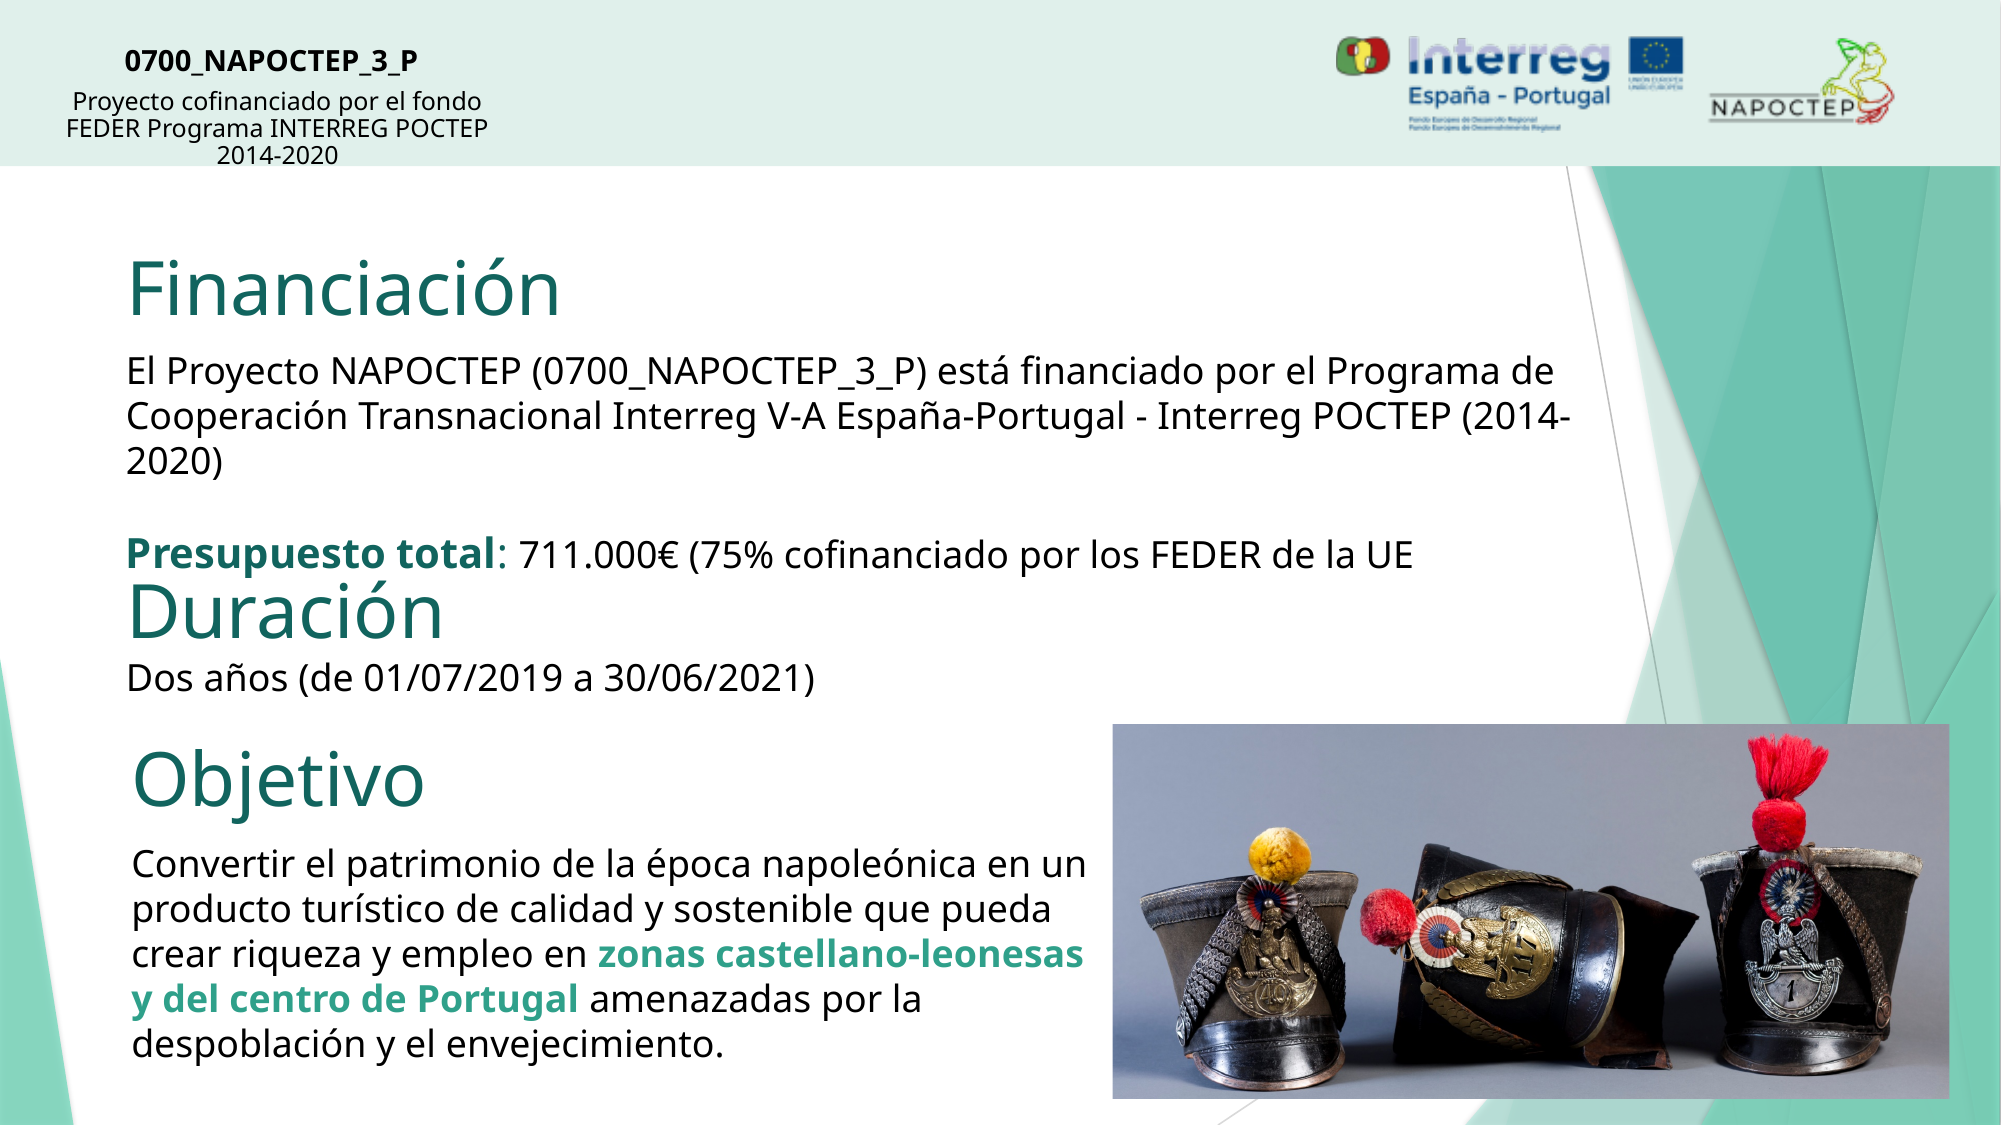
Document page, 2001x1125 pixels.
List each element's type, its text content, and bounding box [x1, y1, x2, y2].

text_box 0700_NAPOCTEP_3_P [75, 34, 468, 81]
text_box Proyecto cofinanciado por el fondo FEDER Programa INTERREG POCTEP 2014-2020 [22, 81, 533, 177]
text_box El Proyecto NAPOCTEP (0700_NAPOCTEP_3_P) está financiado por el Programa de Cooperación Transnacional Interreg V-A España-Portugal - Interreg POCTEP (2014-2020) Presupuesto total: 711.000€ (75% cofinanciado por los FEDER de la UE [111, 339, 1621, 585]
text_box [0, 0, 2000, 168]
text_box Objetivo [116, 723, 1112, 832]
picture [1335, 34, 1919, 133]
picture [1112, 723, 1950, 1100]
text_box Convertir el patrimonio de la época napoleónica en un producto turístico de calidad y sostenible que pueda crear riqueza y empleo en zonas castellano-leonesas y del centro de Portugal amenazadas por la despoblación y el envejecimiento. [116, 832, 1107, 1072]
text_box Duración [111, 556, 1522, 773]
title Financiación [111, 233, 1527, 340]
